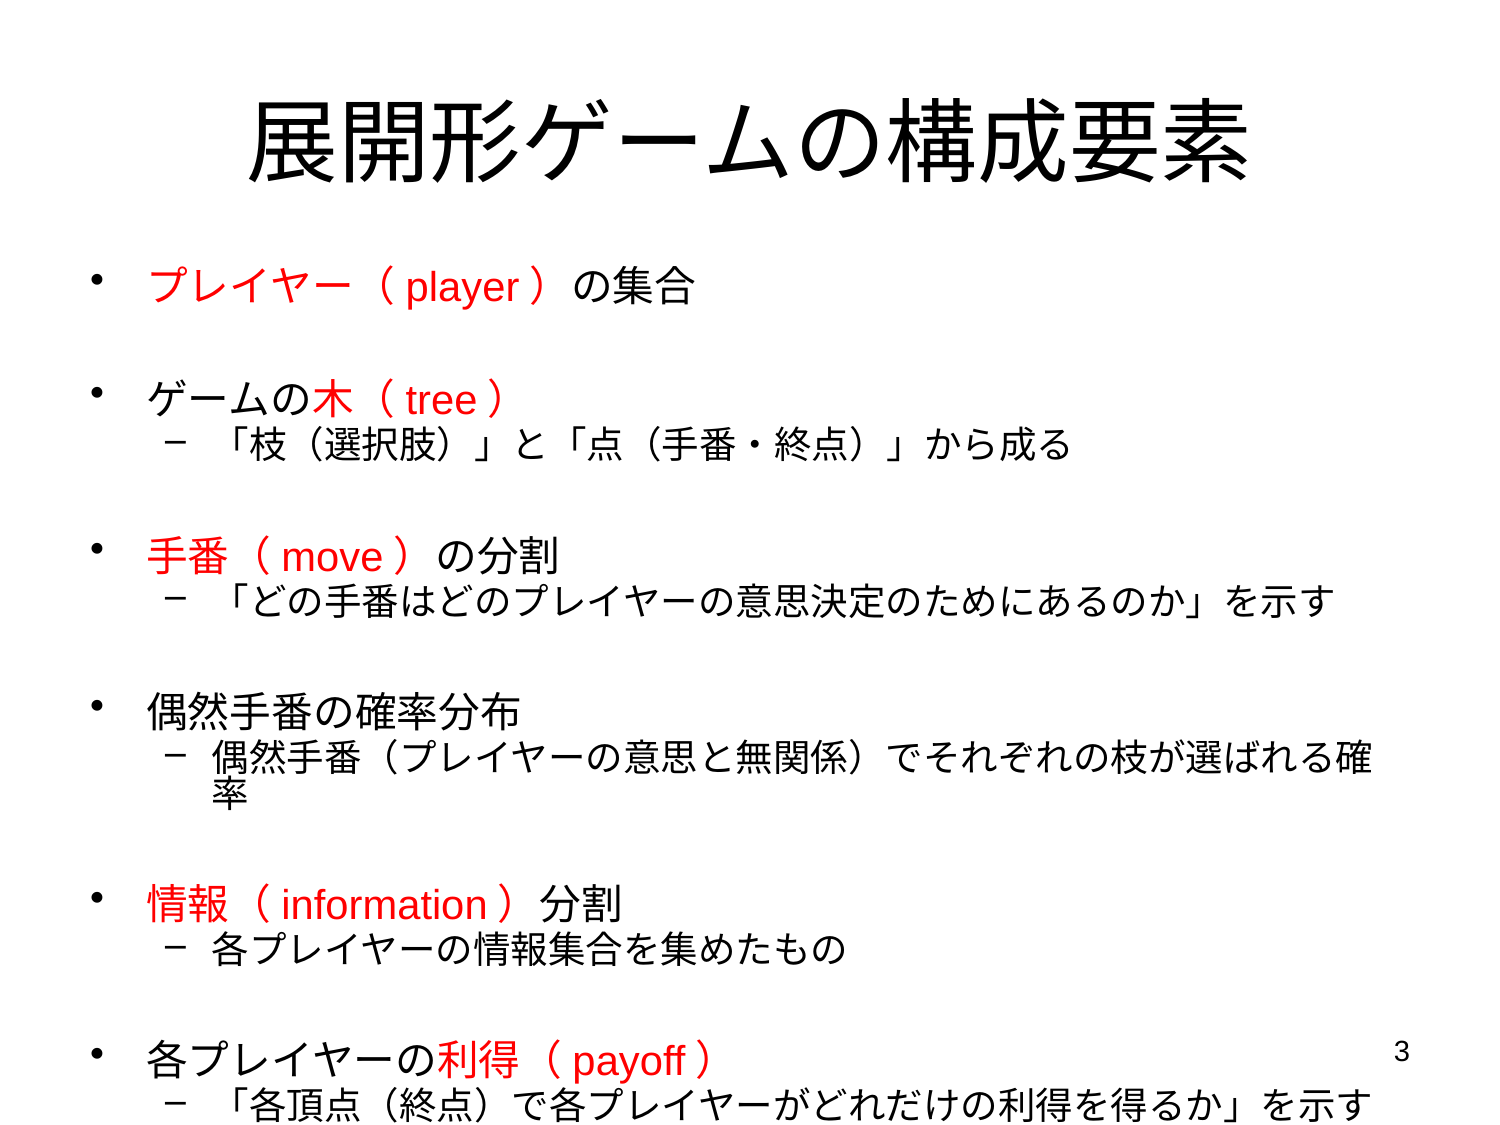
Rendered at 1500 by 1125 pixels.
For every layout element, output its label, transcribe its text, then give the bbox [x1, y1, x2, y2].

title 展開形ゲームの構成要素 [75, 45, 1425, 233]
list プレイヤー（player）の集合 ゲームの木（tree） 「枝（選択肢）」と「点（手番・終点）」から成る 手番（move）の分割 「どの手番はどのプレイヤーの意思決定のためにあるのか」を示す 偶然手番の確率分布 偶然手番（プレイヤーの意思と無関係）でそれぞれの枝が選ばれる確率 情報（information）分割 各プレイヤーの情報集合を集めたもの 各プレイヤーの利得（payoff） 「各頂点（終点）で各プレイヤーがどれだけの利得を得るか」を示す [75, 262, 1425, 1071]
slide_number 3 [1074, 1024, 1426, 1103]
